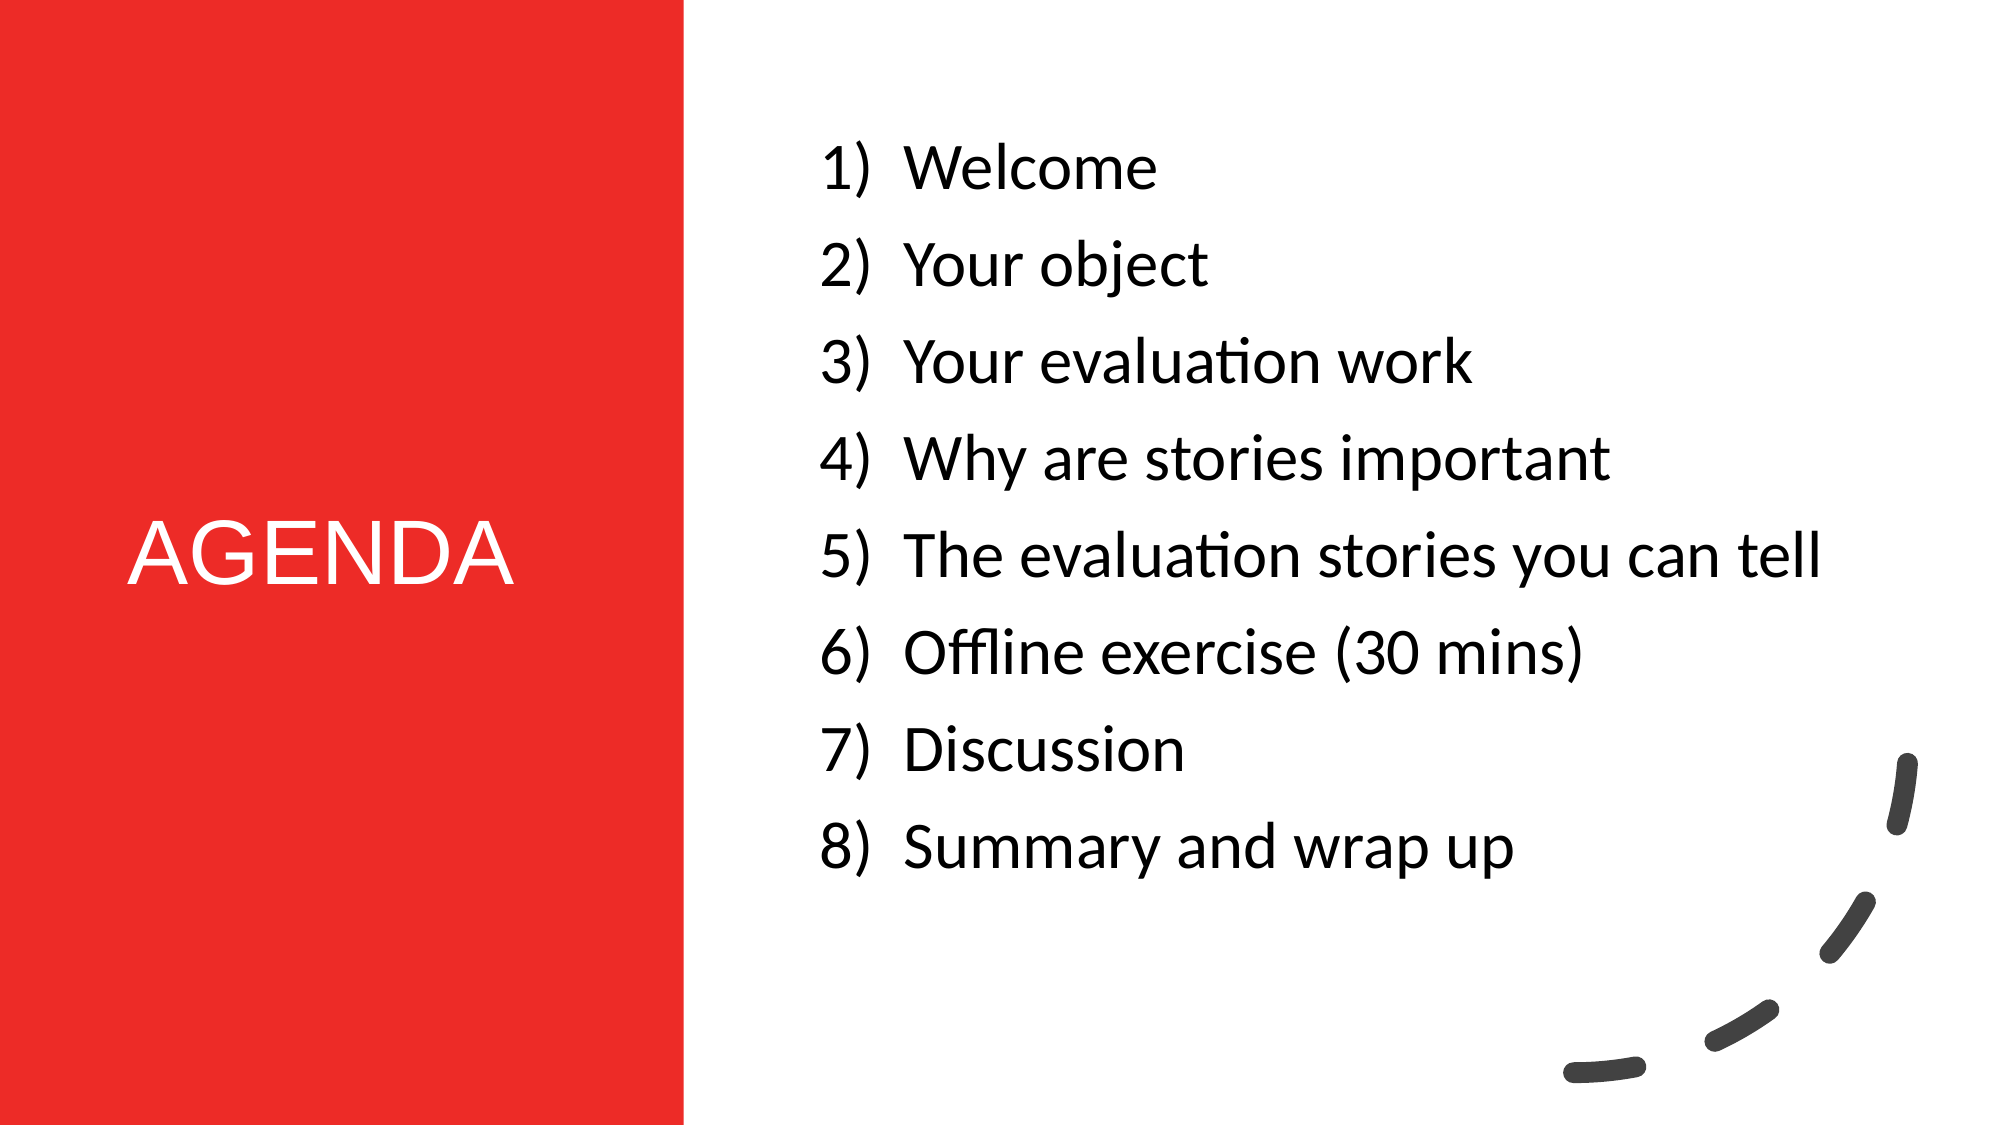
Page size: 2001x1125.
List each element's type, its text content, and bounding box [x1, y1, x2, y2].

text_box [684, 0, 2000, 1125]
list Welcome Your object Your evaluation work Why are stories important The evaluation stories you can tell Offline exercise (30 mins) Discussion Summary and wrap up [729, 97, 1863, 1014]
title AGENDA [112, 97, 638, 1014]
text_box [0, 0, 684, 1125]
text_box [1573, 1014, 1763, 1073]
text_box [1863, 737, 1909, 907]
